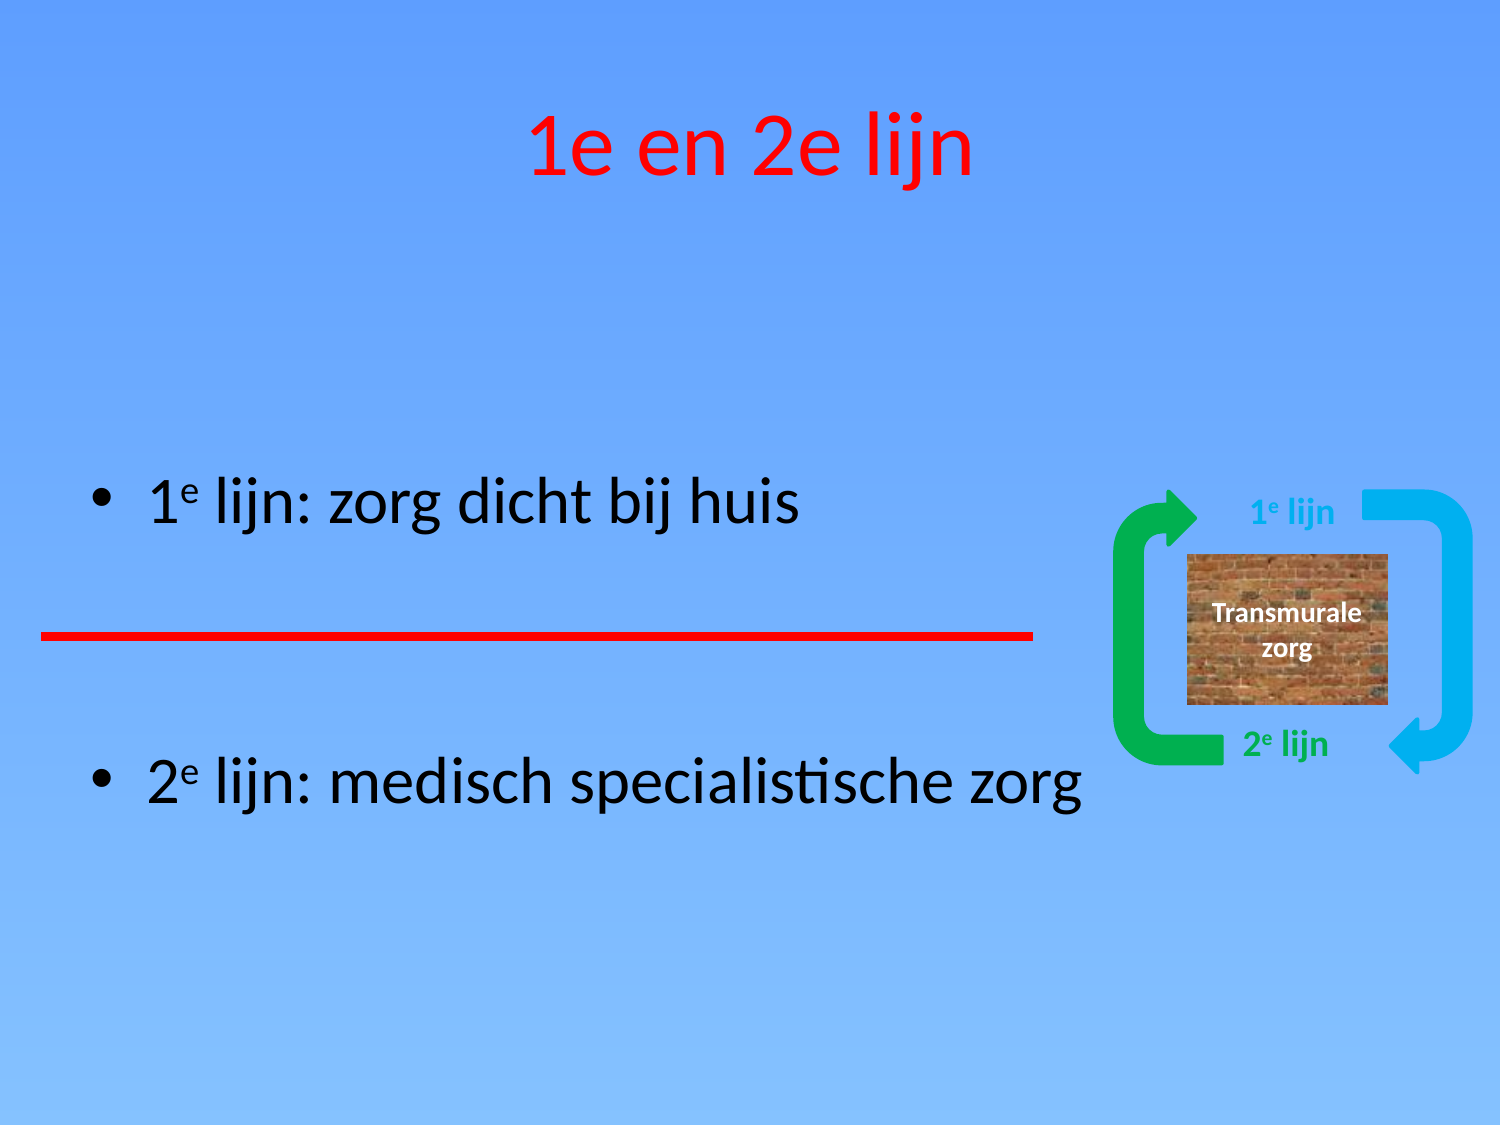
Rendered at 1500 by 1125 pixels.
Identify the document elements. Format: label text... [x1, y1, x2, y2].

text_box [1115, 479, 1471, 773]
title 1e en 2e lijn [75, 45, 1425, 233]
list 1e lijn: zorg dicht bij huis 2e lijn: medisch specialistische zorg [75, 262, 1425, 1005]
